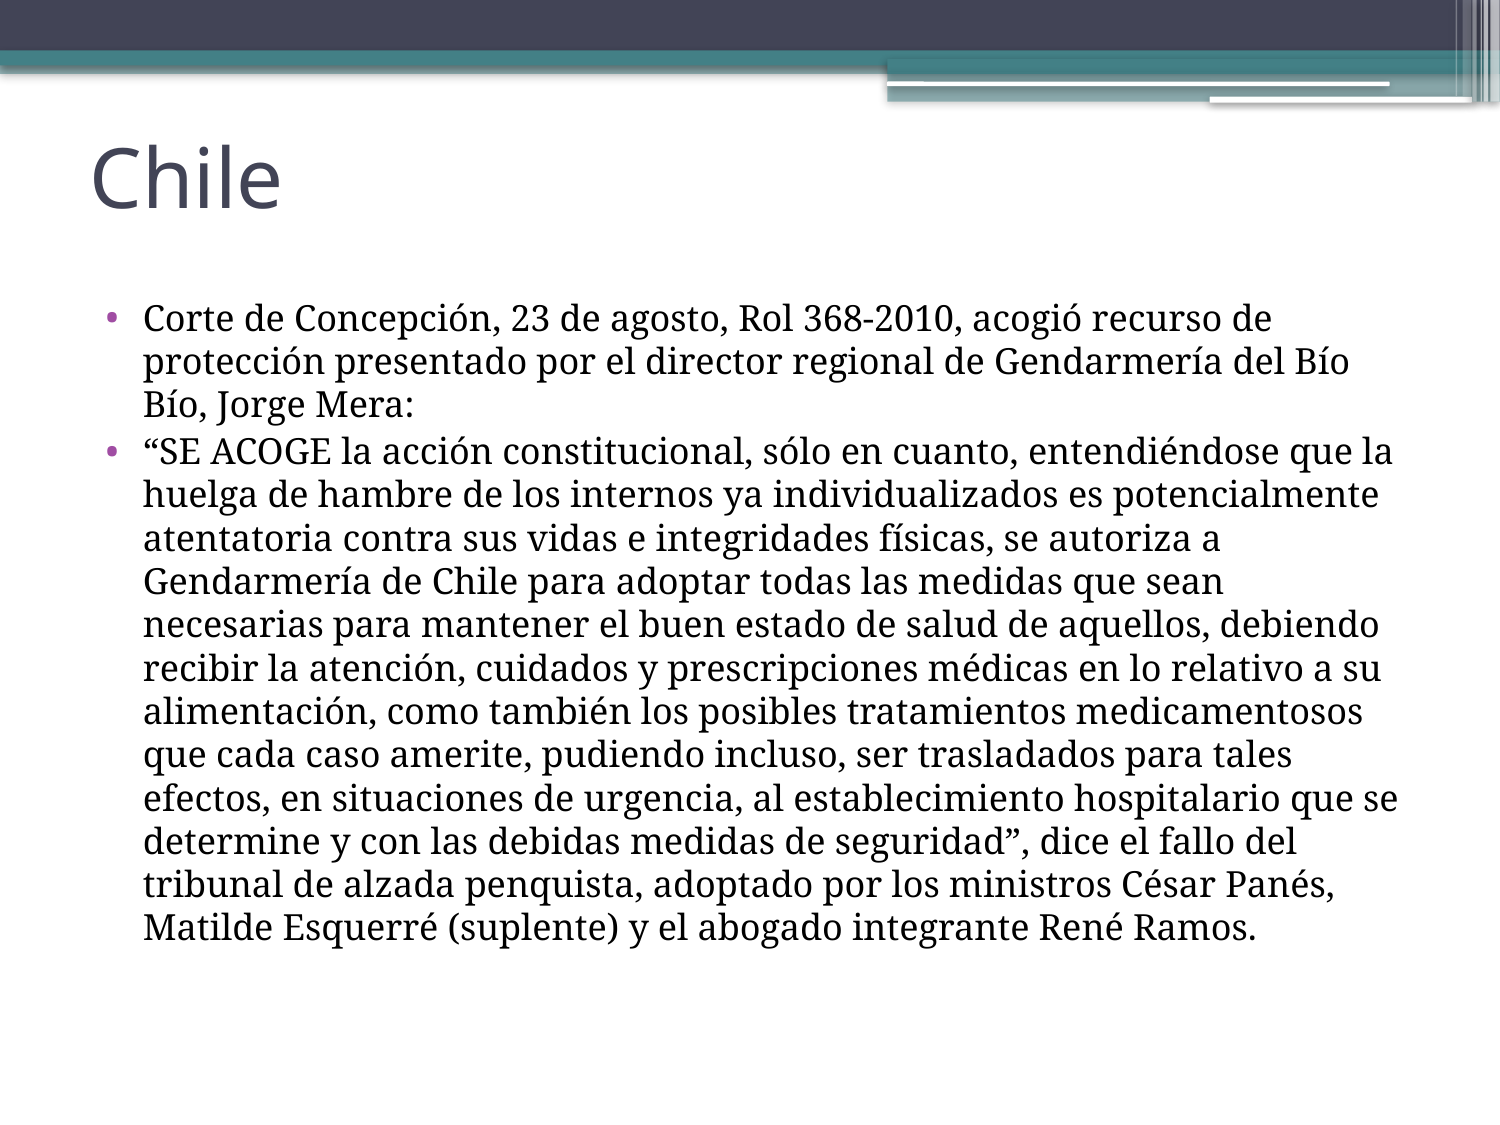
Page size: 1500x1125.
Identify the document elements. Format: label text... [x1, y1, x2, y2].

title Chile [75, 87, 1425, 263]
list Corte de Concepción, 23 de agosto, Rol 368-2010, acogió recurso de protección presentado por el director regional de Gendarmería del Bío Bío, Jorge Mera: “SE ACOGE la acción constitucional, sólo en cuanto, entendiéndose que la huelga de hambre de los internos ya individualizados es potencialmente atentatoria contra sus vidas e integridades físicas, se autoriza a Gendarmería de Chile para adoptar todas las medidas que sean necesarias para mantener el buen estado de salud de aquellos, debiendo recibir la atención, cuidados y prescripciones médicas en lo relativo a su alimentación, como también los posibles tratamientos medicamentosos que cada caso amerite, pudiendo incluso, ser trasladados para tales efectos, en situaciones de urgencia, al establecimiento hospitalario que se determine y con las debidas medidas de seguridad”, dice el fallo del tribunal de alzada penquista, adoptado por los ministros César Panés, Matilde Esquerré (suplente) y el abogado integrante René Ramos. [75, 287, 1425, 1004]
